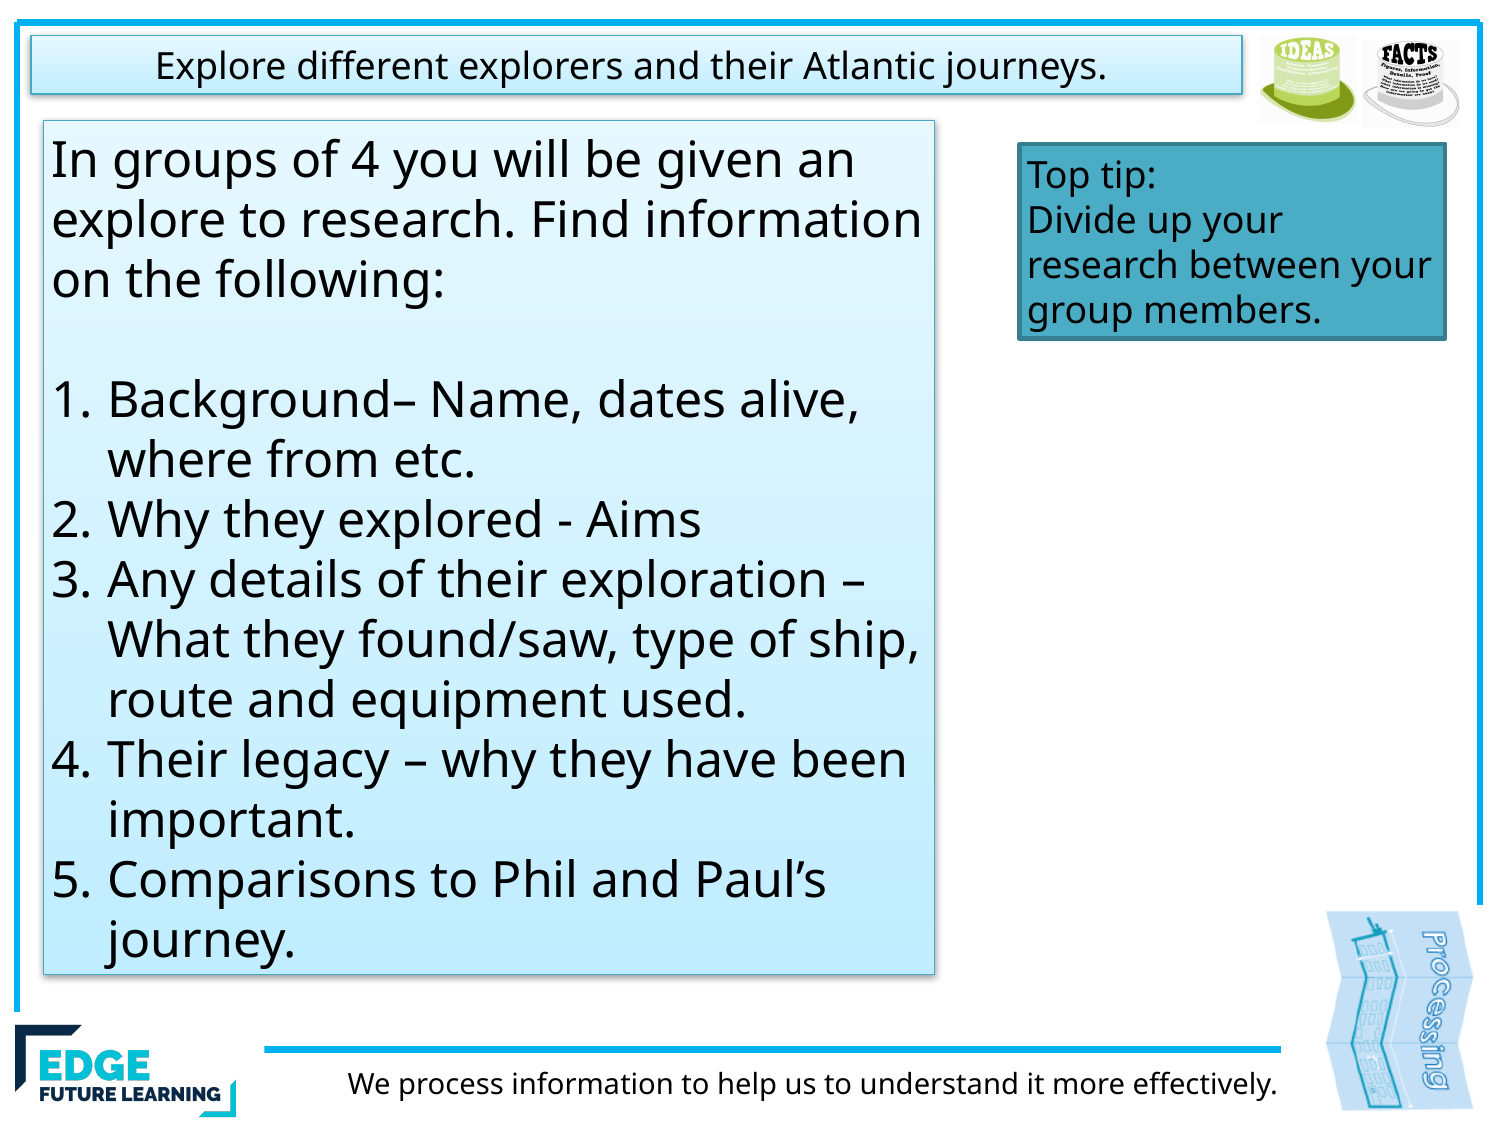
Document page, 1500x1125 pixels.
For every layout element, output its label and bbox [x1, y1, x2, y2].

picture [1362, 39, 1460, 129]
text_box [30, 35, 1243, 95]
picture [1259, 35, 1357, 124]
text_box [0, 22, 1486, 1125]
